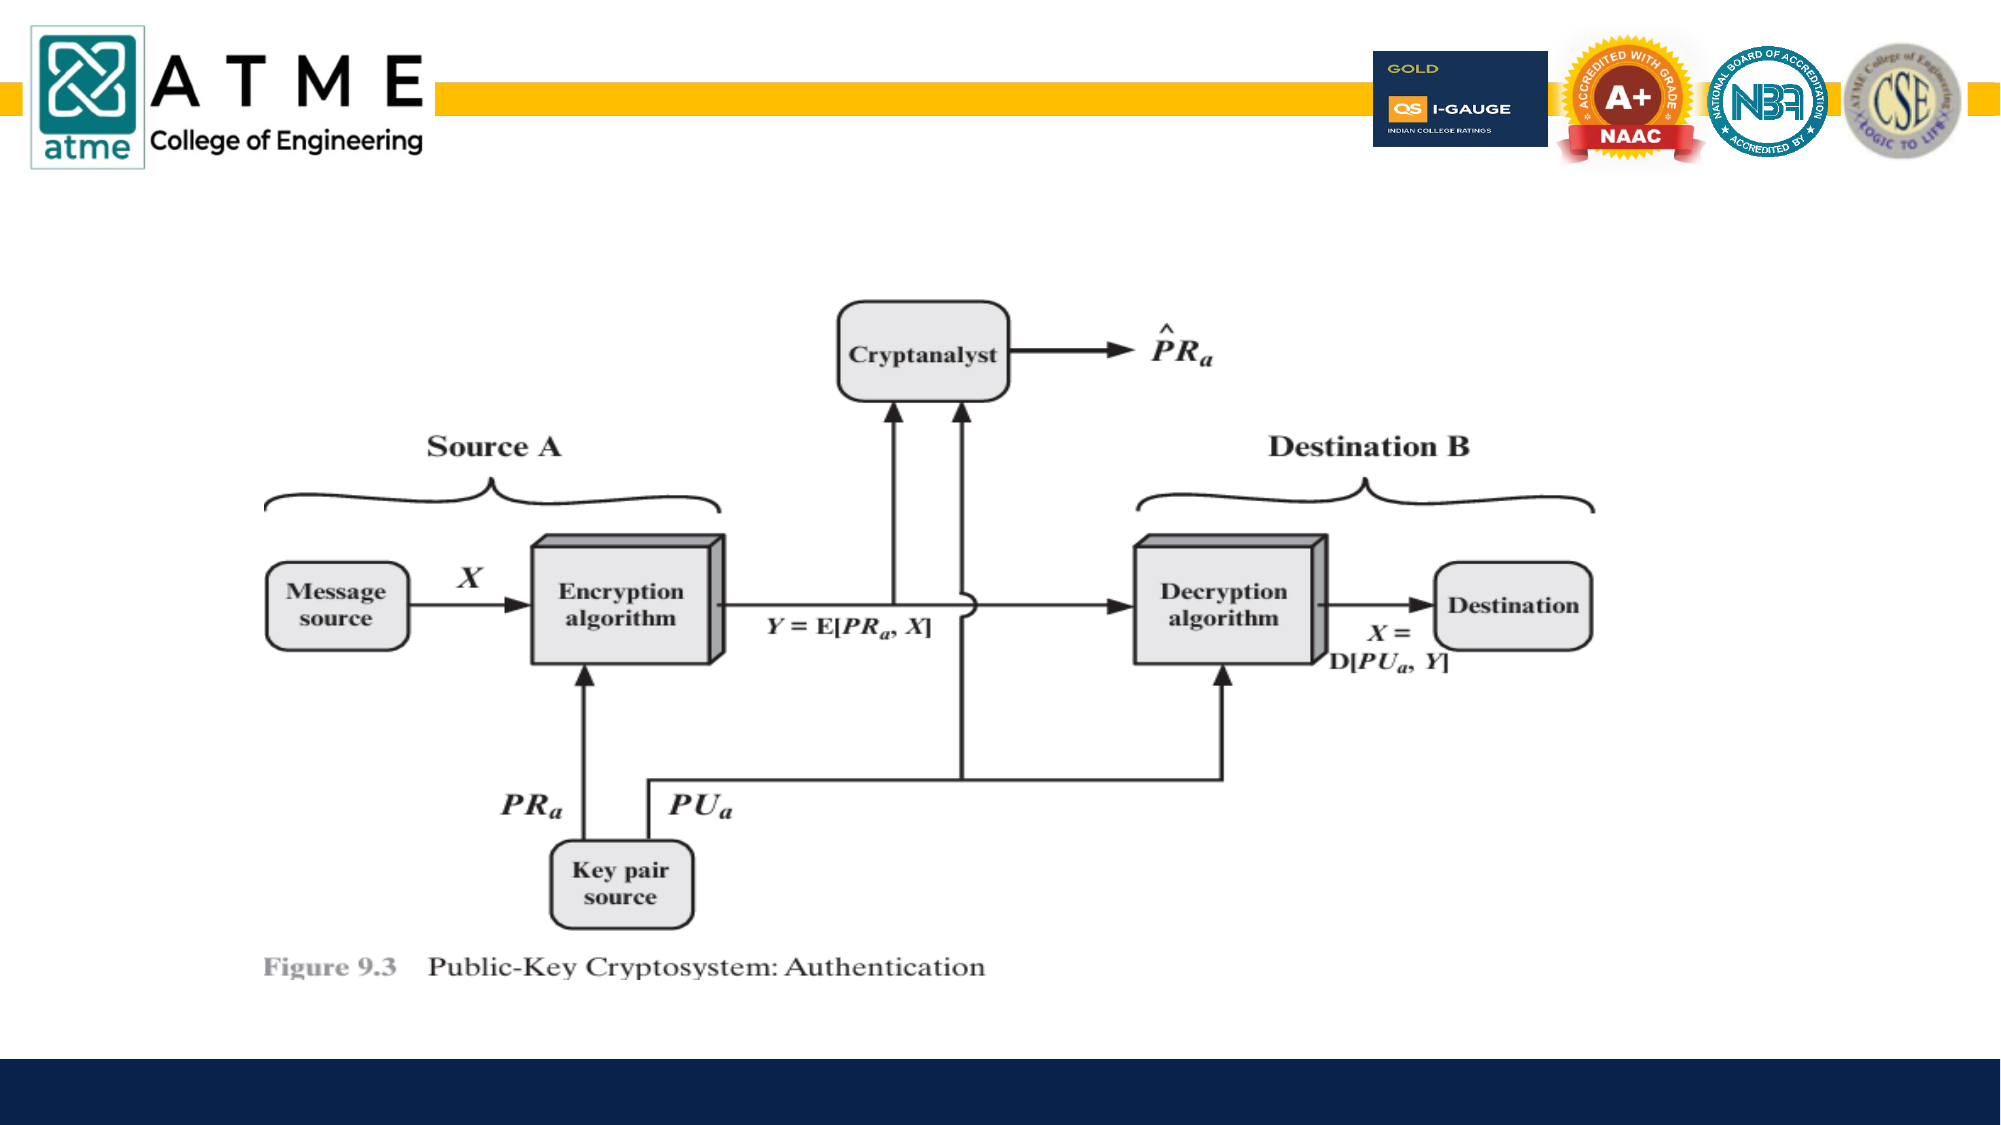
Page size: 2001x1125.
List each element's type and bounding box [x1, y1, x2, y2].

picture [264, 270, 1689, 980]
picture [0, 1059, 2001, 1125]
picture [22, 15, 435, 178]
picture [1373, 20, 1828, 180]
picture [1840, 26, 1968, 176]
